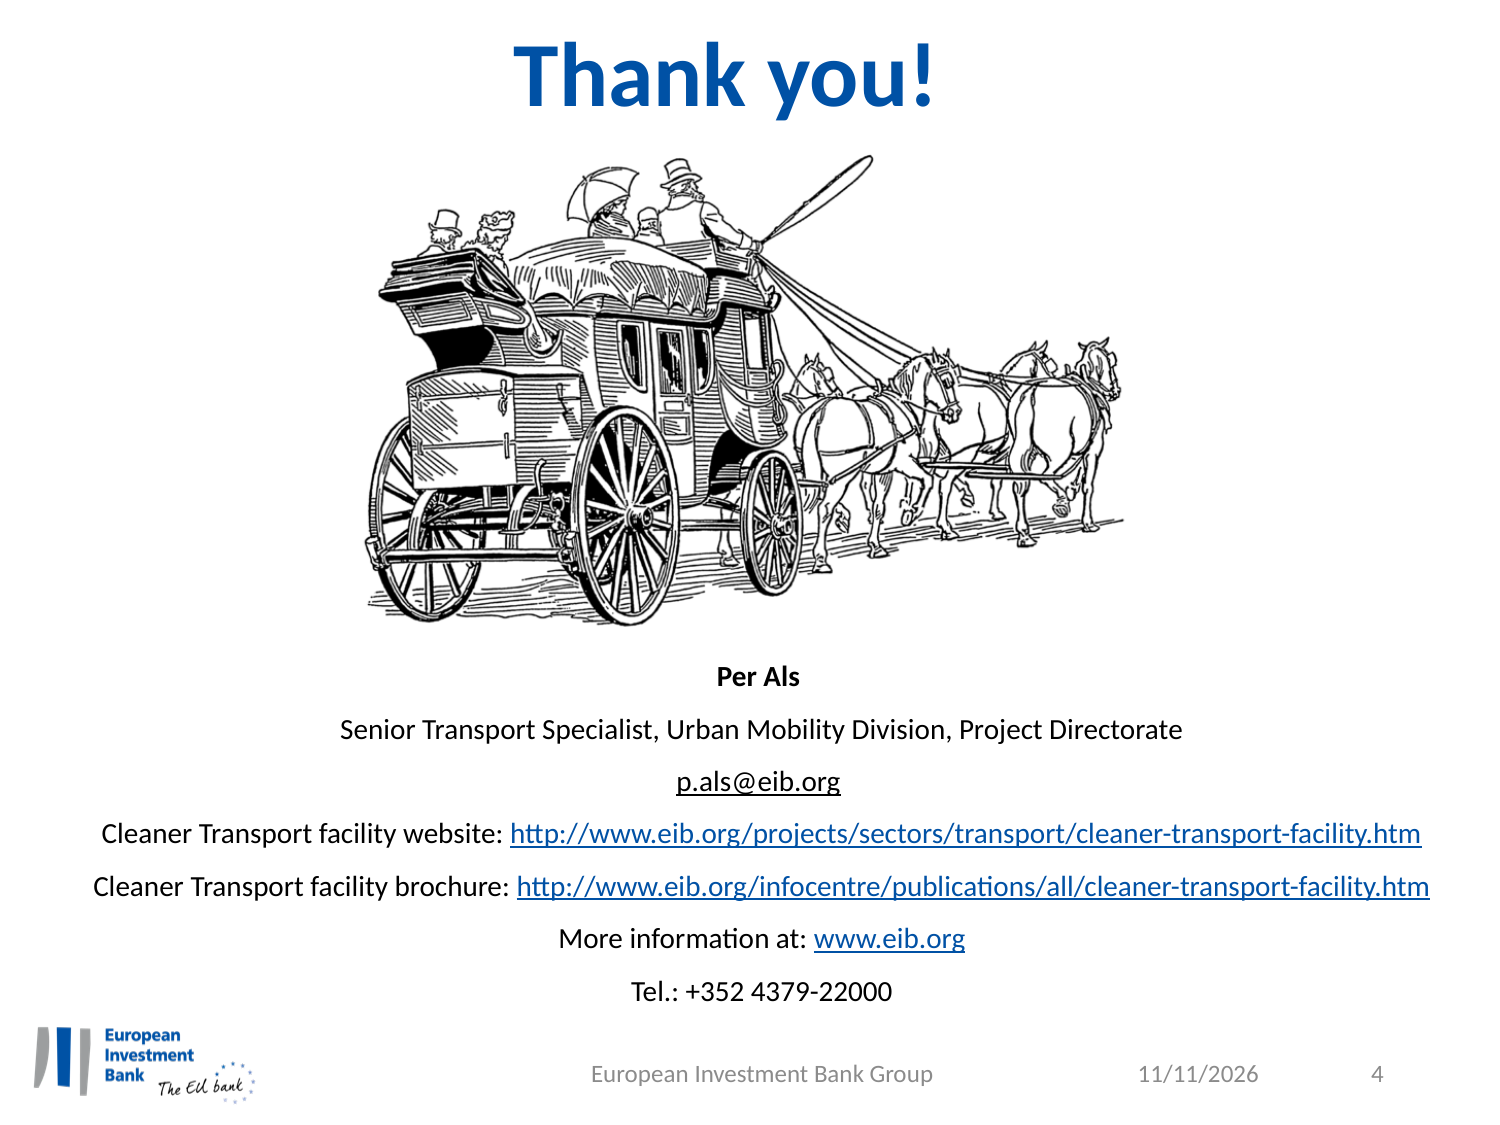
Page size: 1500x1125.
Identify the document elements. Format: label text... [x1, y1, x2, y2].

picture [337, 119, 1146, 639]
title Thank you! [3, 19, 1450, 193]
slide_number 4 [1280, 1047, 1399, 1103]
list Per Als Senior Transport Specialist, Urban Mobility Division, Project Directorate p.als@eib.org Cleaner Transport facility website: http://www.eib.org/projects/sectors/transport/cleaner-transport-facility.htm Cleaner Transport facility brochure: http://www.eib.org/infocentre/publications/all/cleaner-transport-facility.htm More information at: www.eib.org Tel.: +352 4379-22000 [50, 654, 1474, 1047]
picture [13, 1007, 276, 1125]
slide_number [1039, 1047, 1275, 1103]
footer European Investment Bank Group [496, 1047, 1029, 1103]
